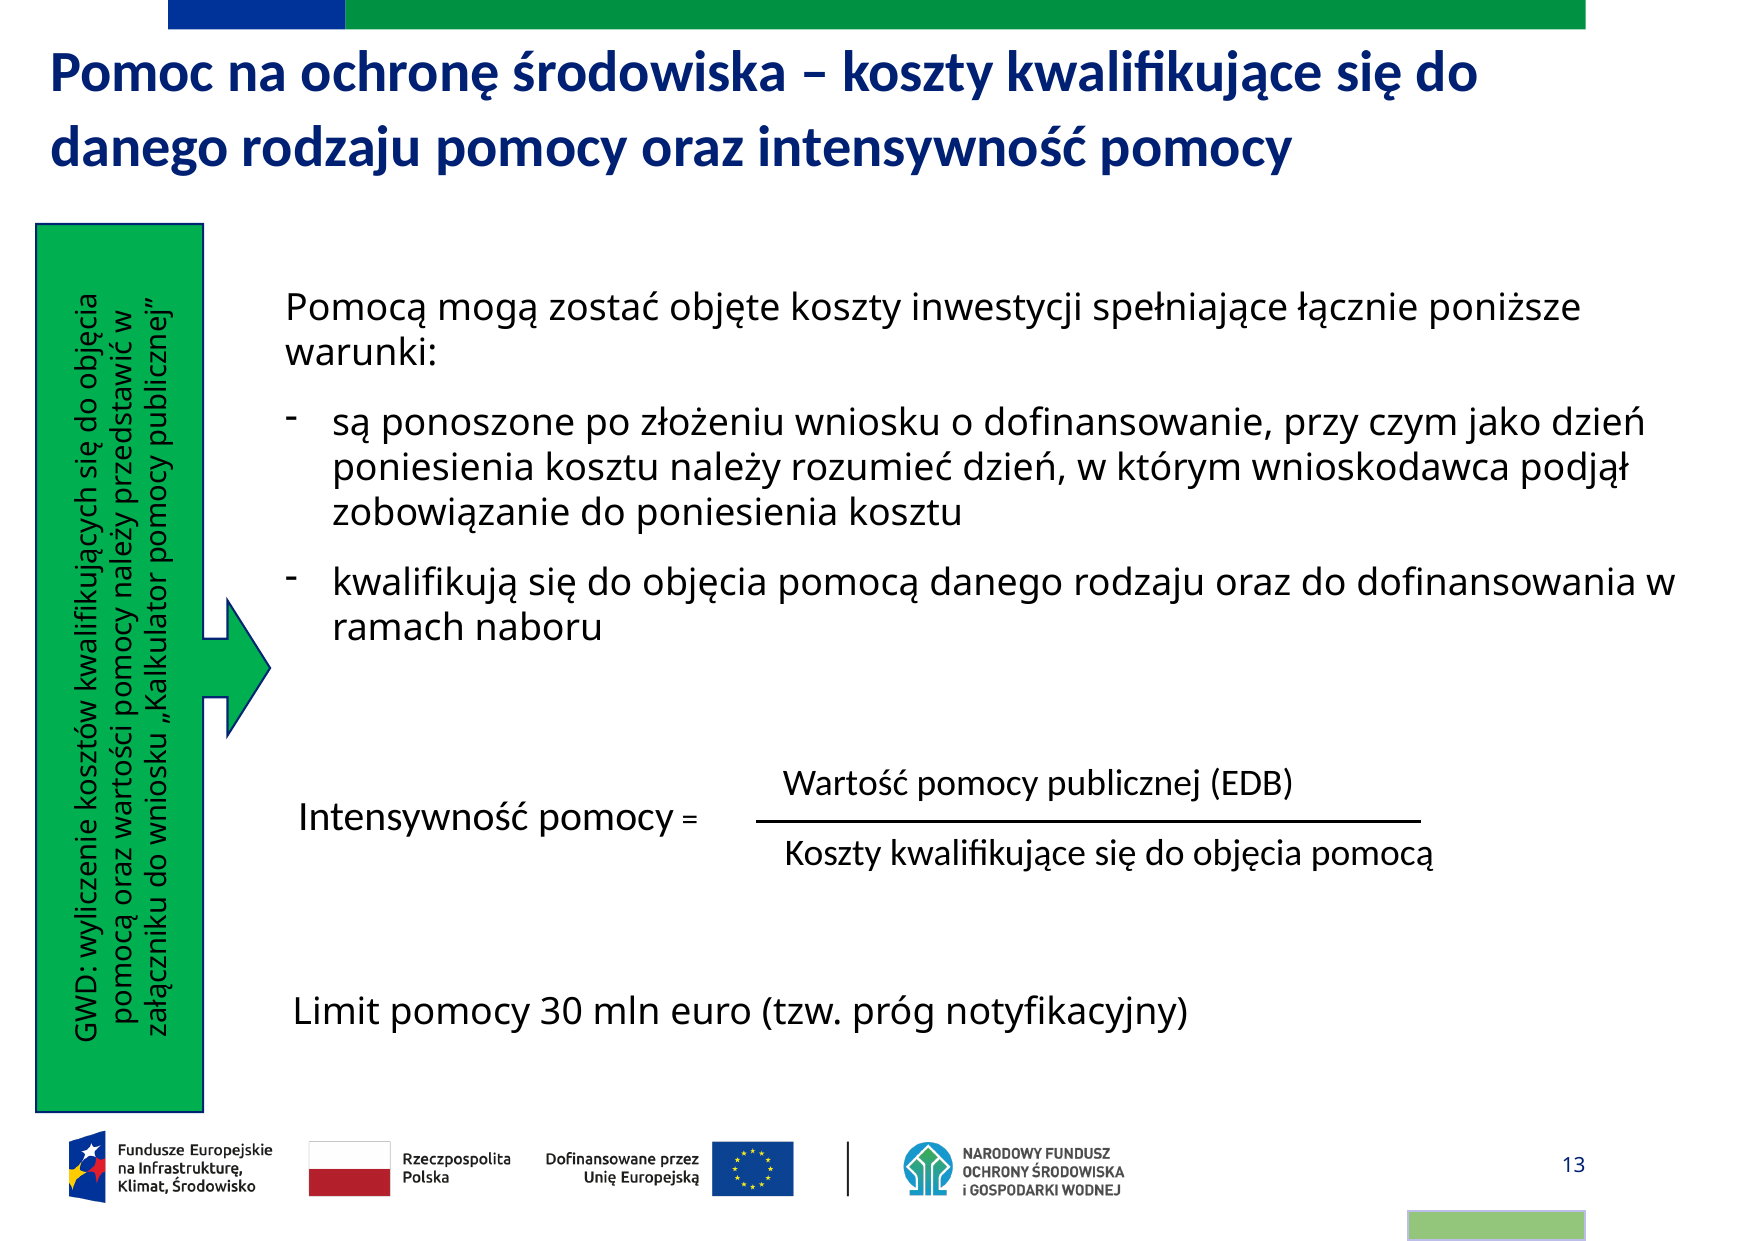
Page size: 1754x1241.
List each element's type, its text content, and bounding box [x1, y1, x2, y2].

text_box Limit pomocy 30 mln euro (tzw. próg notyfikacyjny) [277, 979, 1542, 1040]
text_box GWD: wyliczenie kosztów kwalifikujących się do objęcia pomocą oraz wartości pomocy należy przedstawić w załączniku do wniosku „Kalkulator pomocy publicznej” [35, 222, 272, 1114]
slide_number 13 [1408, 1151, 1586, 1181]
title Pomoc na ochronę środowiska – koszty kwalifikujące się do danego rodzaju pomocy oraz intensywność pomocy [50, 27, 1586, 116]
text_box Pomocą mogą zostać objęte koszty inwestycji spełniające łącznie poniższe warunki: są ponoszone po złożeniu wniosku o dofinansowanie, przy czym jako dzień poniesienia kosztu należy rozumieć dzień, w którym wnioskodawca podjął zobowiązanie do poniesienia kosztu kwalifikują się do objęcia pomocą danego rodzaju oraz do dofinansowania w ramach naboru [270, 275, 1698, 656]
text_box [251, 750, 1557, 882]
text_box [205, 747, 1754, 984]
picture [49, 1112, 1143, 1221]
